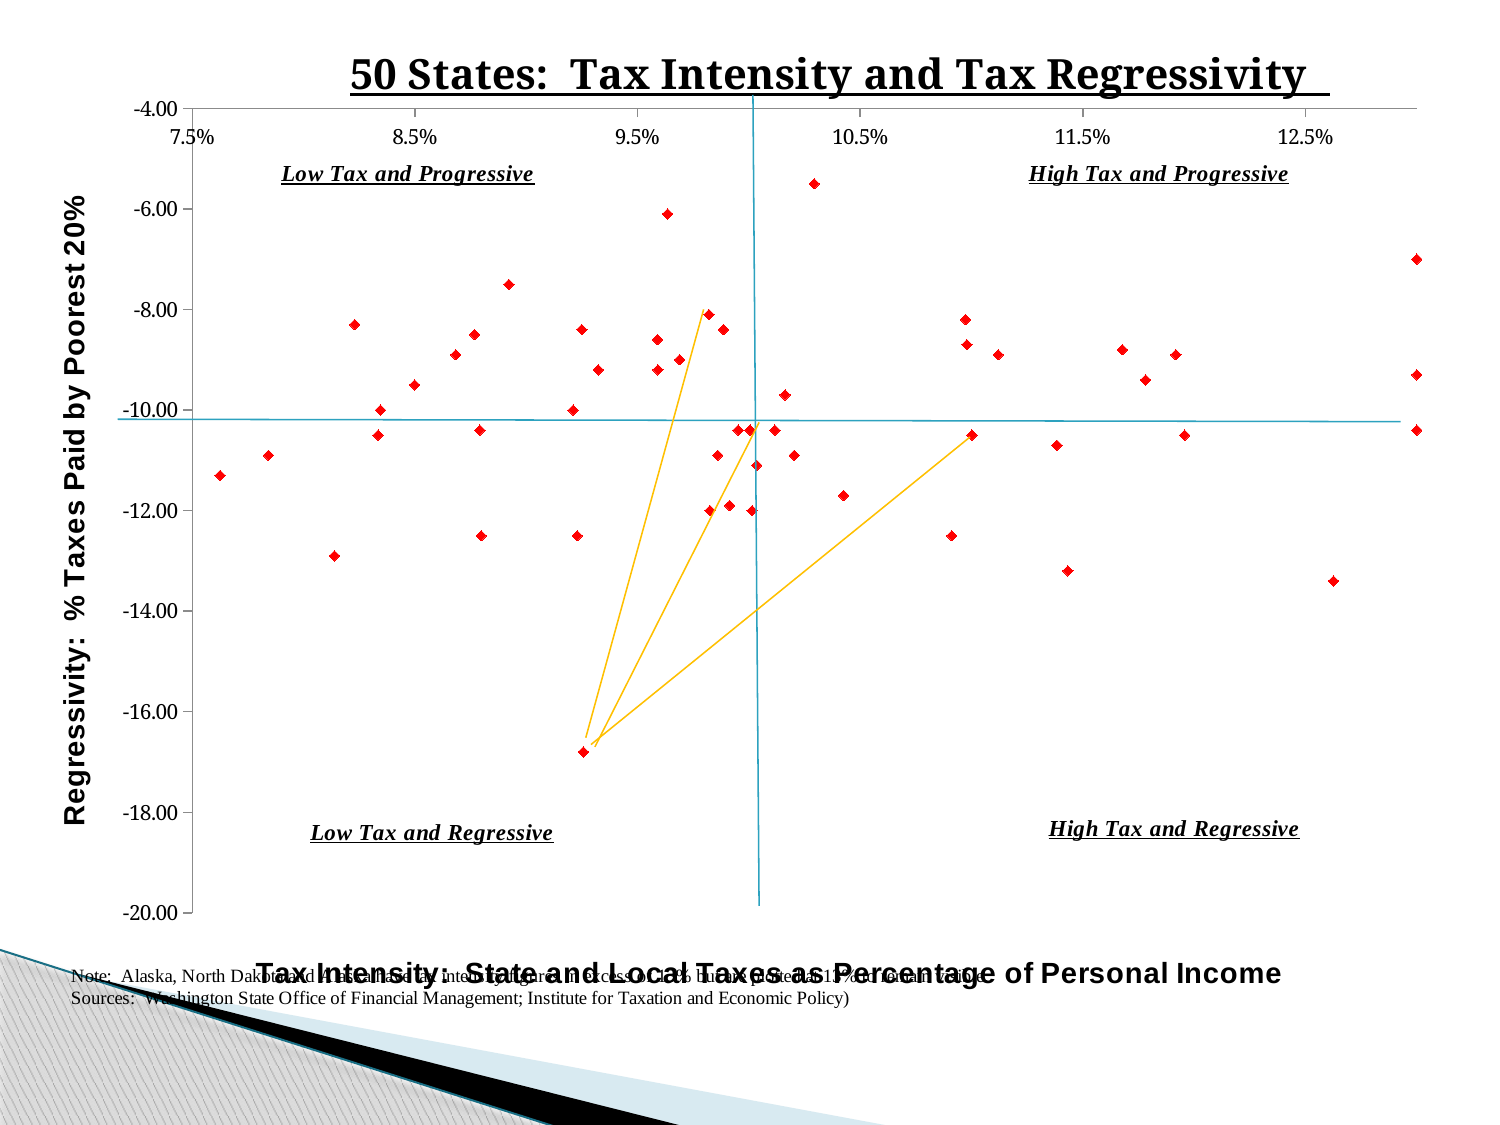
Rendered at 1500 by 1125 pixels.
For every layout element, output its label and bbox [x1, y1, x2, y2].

chart [48, 27, 1470, 1081]
